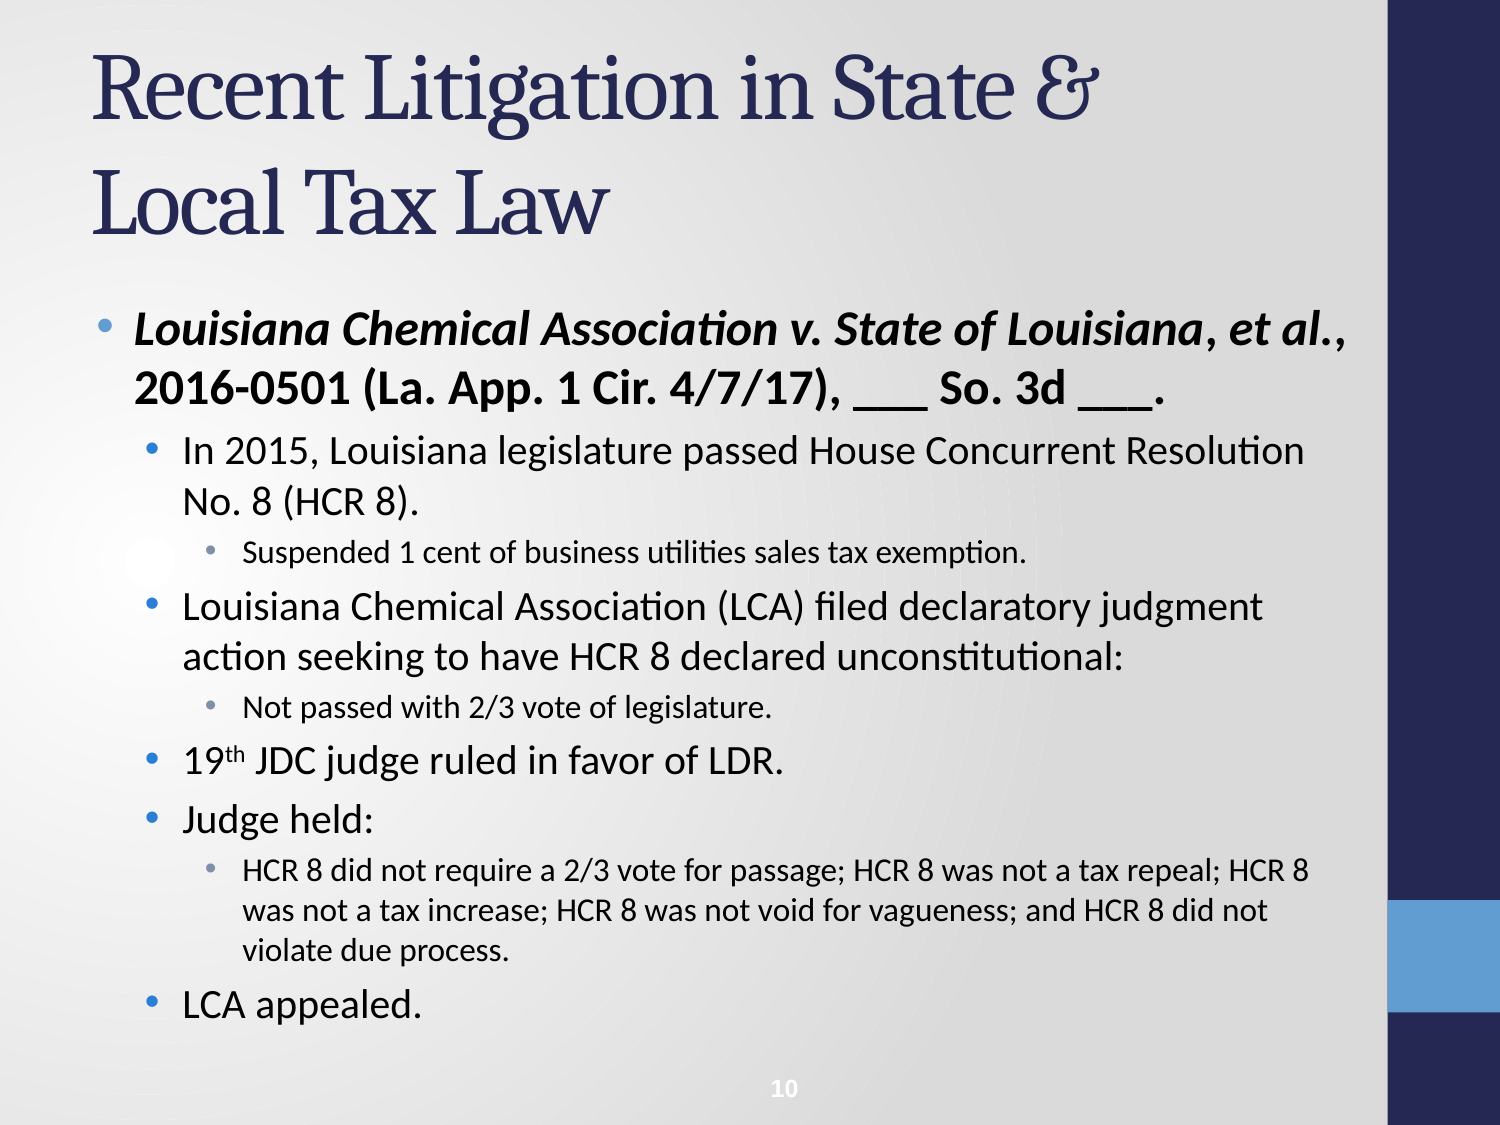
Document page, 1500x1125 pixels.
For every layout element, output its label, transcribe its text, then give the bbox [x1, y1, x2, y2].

text_box 10 [609, 1065, 960, 1125]
list Louisiana Chemical Association v. State of Louisiana, et al., 2016-0501 (La. App. 1 Cir. 4/7/17), ___ So. 3d ___. In 2015, Louisiana legislature passed House Concurrent Resolution No. 8 (HCR 8). Suspended 1 cent of business utilities sales tax exemption. Louisiana Chemical Association (LCA) filed declaratory judgment action seeking to have HCR 8 declared unconstitutional: Not passed with 2/3 vote of legislature. 19th JDC judge ruled in favor of LDR. Judge held: HCR 8 did not require a 2/3 vote for passage; HCR 8 was not a tax repeal; HCR 8 was not a tax increase; HCR 8 was not void for vagueness; and HCR 8 did not violate due process. LCA appealed. [62, 287, 1363, 1066]
title Recent Litigation in State & Local Tax Law [75, 45, 1325, 233]
